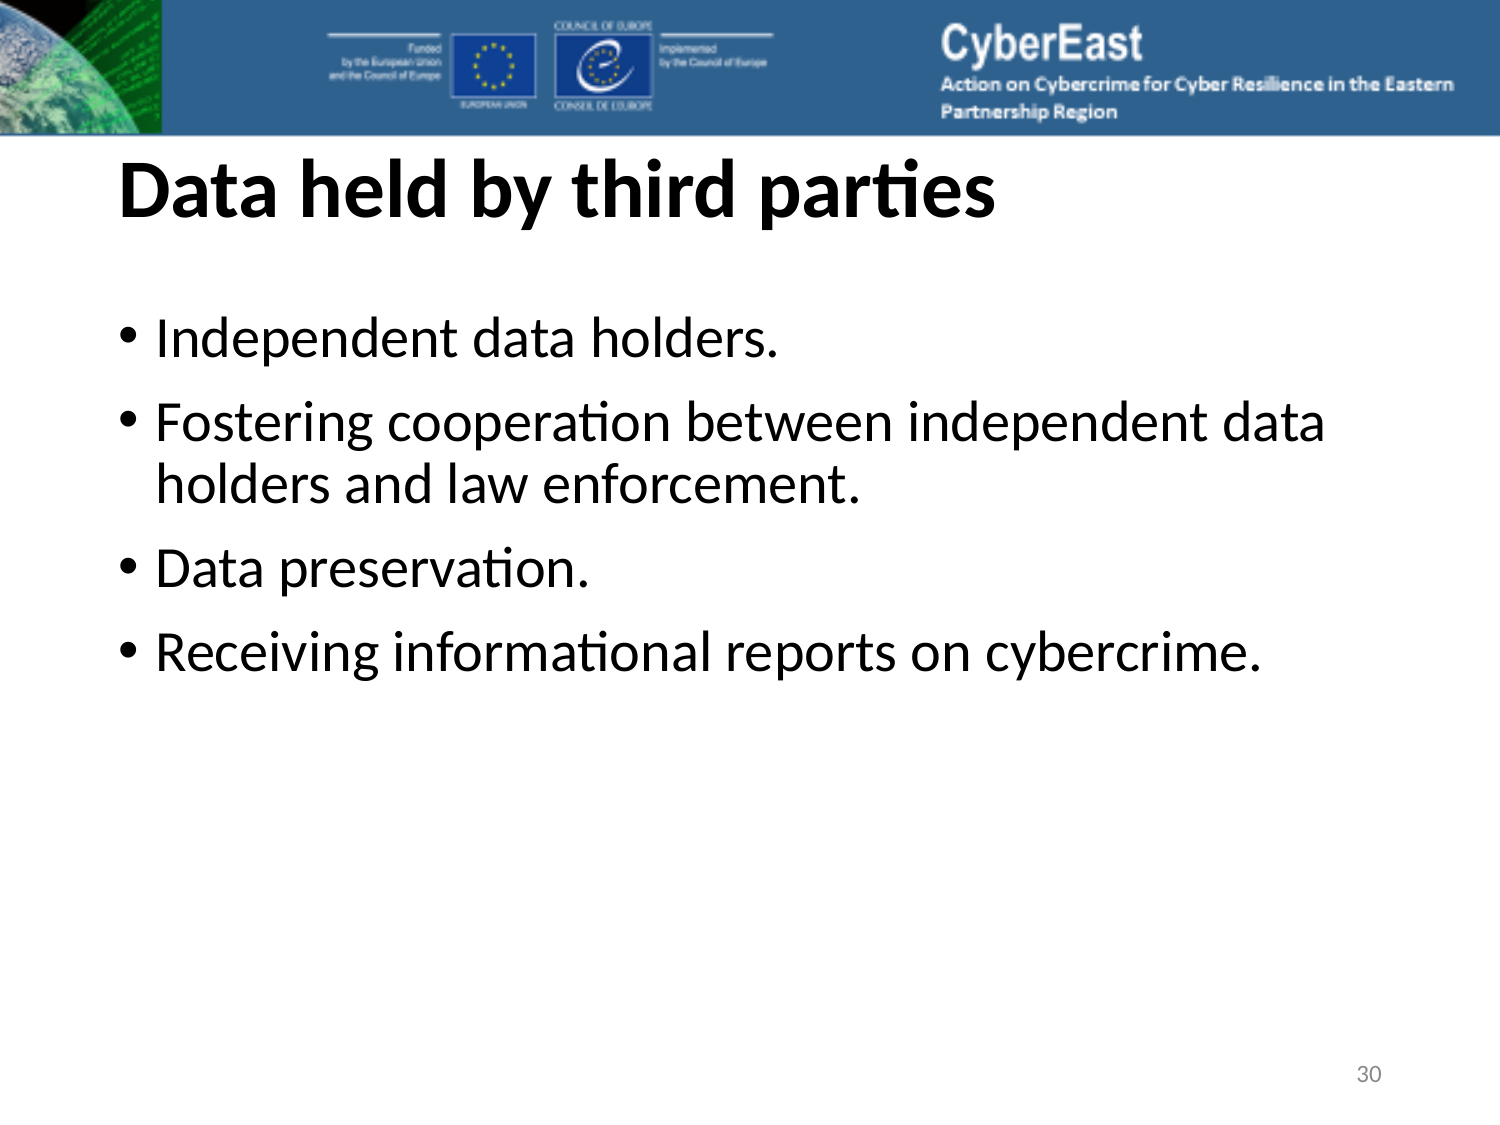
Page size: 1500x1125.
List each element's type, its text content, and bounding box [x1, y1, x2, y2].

picture [0, 0, 1500, 1125]
title Data held by third parties [103, 82, 1397, 300]
list Independent data holders. Fostering cooperation between independent data holders and law enforcement. Data preservation. Receiving informational reports on cybercrime. [103, 300, 1397, 1014]
slide_number 30 [1059, 1042, 1397, 1103]
